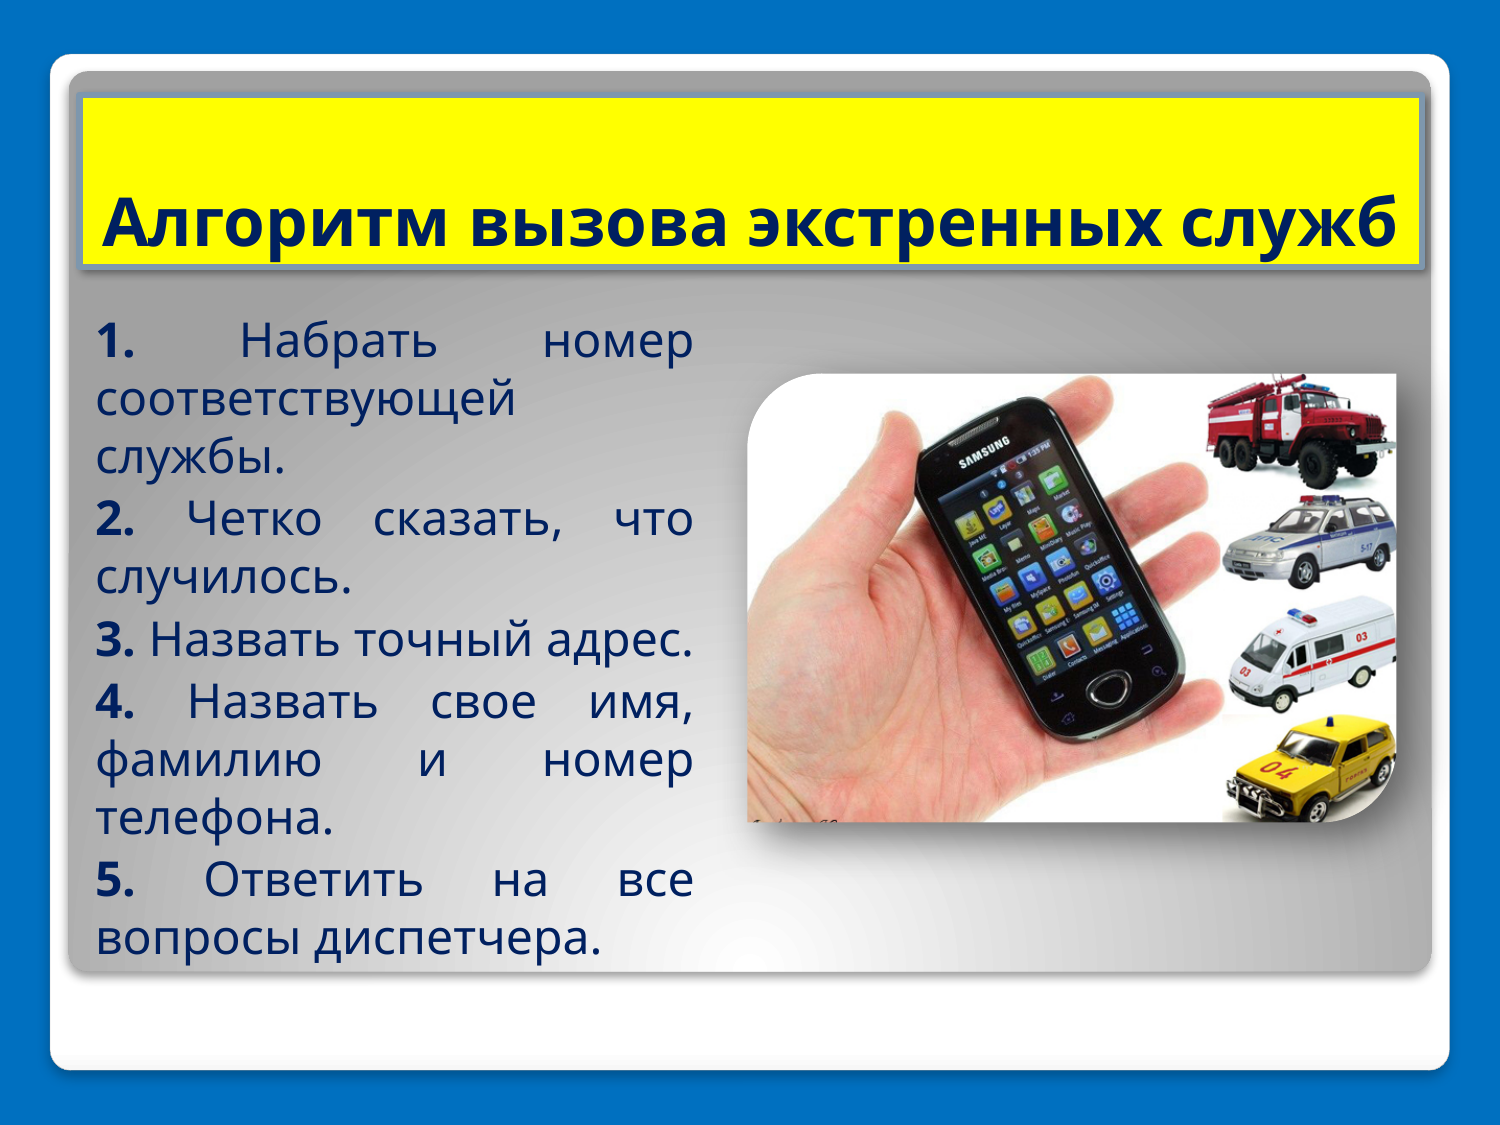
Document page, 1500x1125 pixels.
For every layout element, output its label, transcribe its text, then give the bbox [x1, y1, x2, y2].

list 1. Набрать номер соответствующей службы. 2. Четко сказать, что случилось. 3. Назвать точный адрес. 4. Назвать свое имя, фамилию и номер телефона. 5. Ответить на все вопросы диспетчера. [64, 231, 710, 991]
title Алгоритм вызова экстренных служб [79, 94, 1422, 268]
picture [747, 373, 1397, 823]
